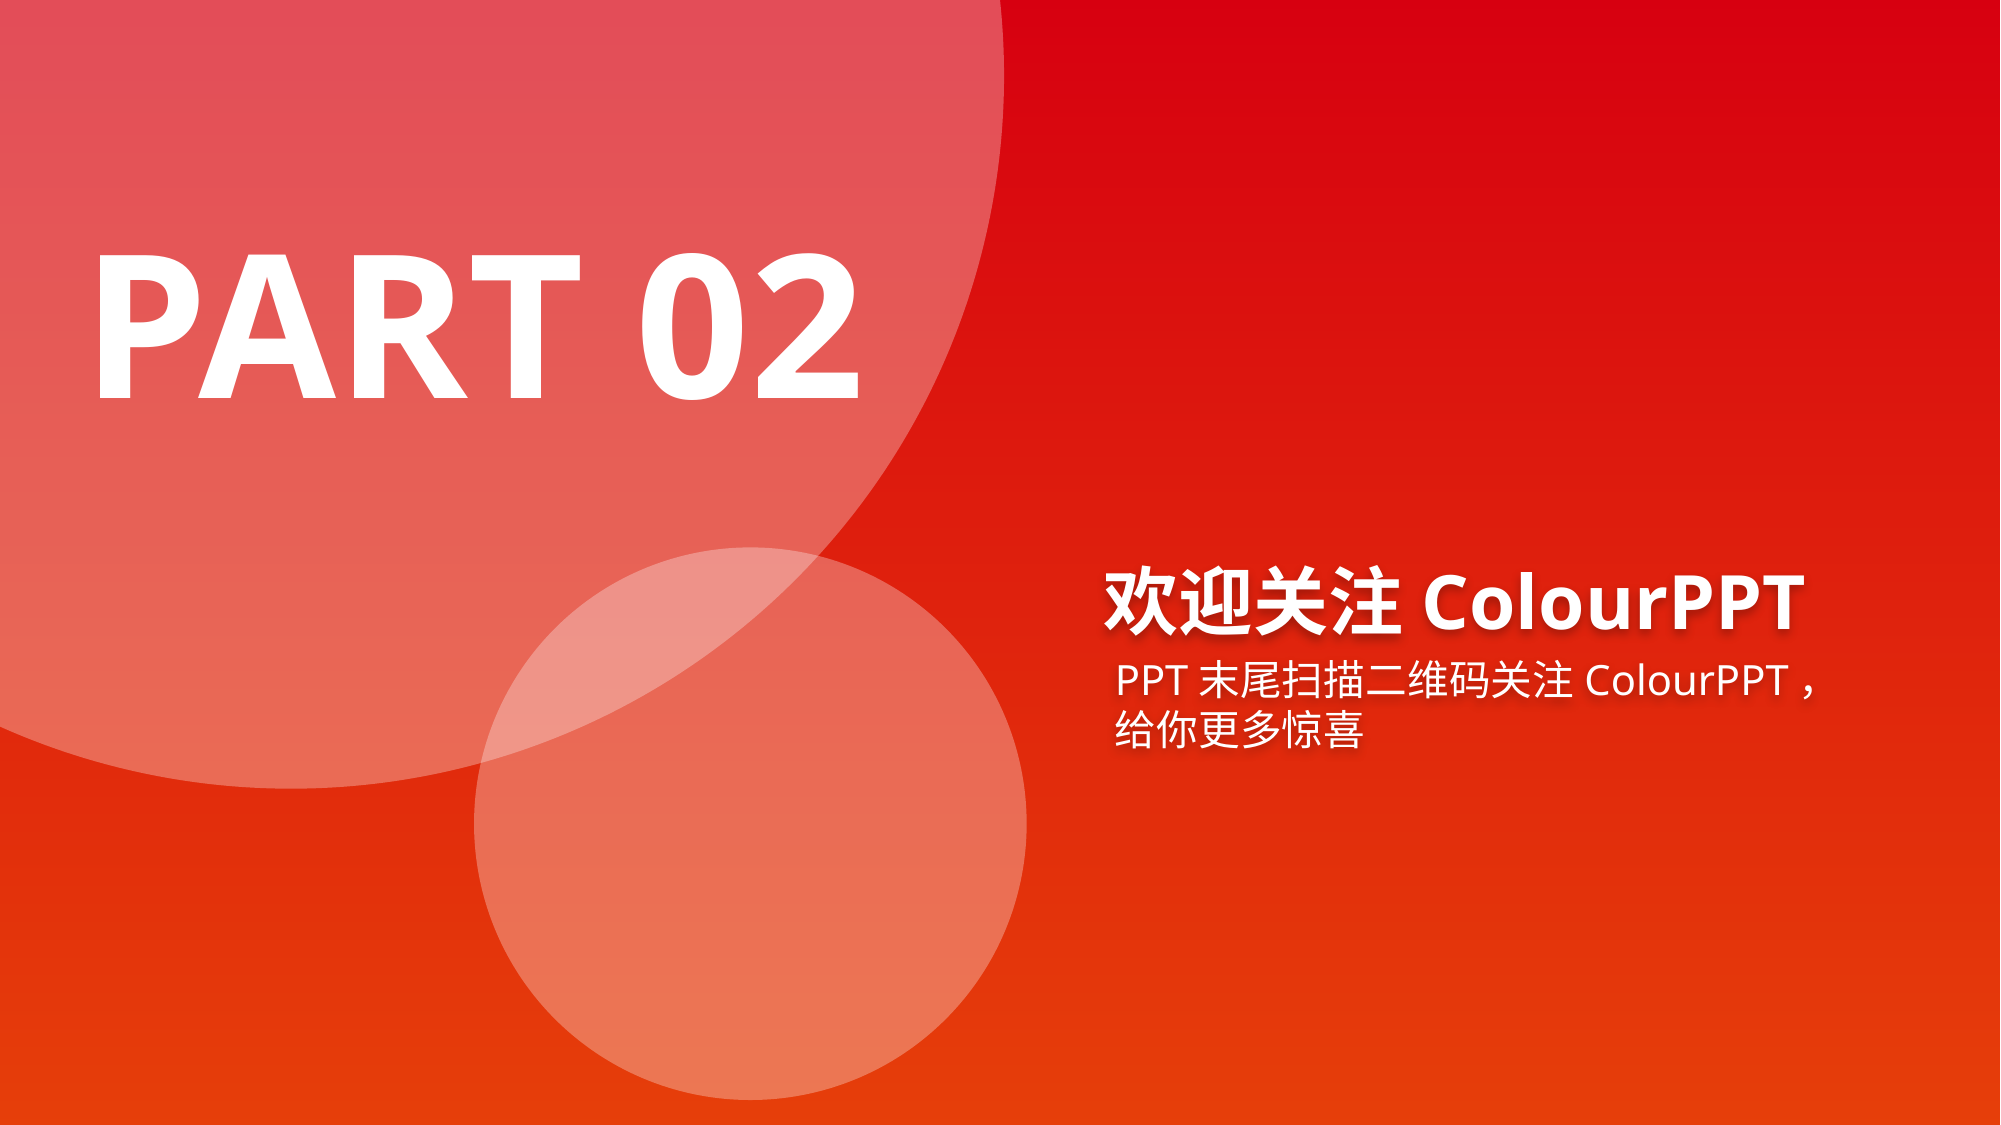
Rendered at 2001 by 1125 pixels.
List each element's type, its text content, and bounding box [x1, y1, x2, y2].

text_box PART 02 [68, 191, 880, 447]
text_box [0, 0, 1006, 790]
text_box 欢迎关注ColourPPT [1088, 547, 1821, 653]
text_box [473, 546, 1028, 1102]
text_box PPT末尾扫描二维码关注ColourPPT， 给你更多惊喜 [1100, 646, 1856, 762]
